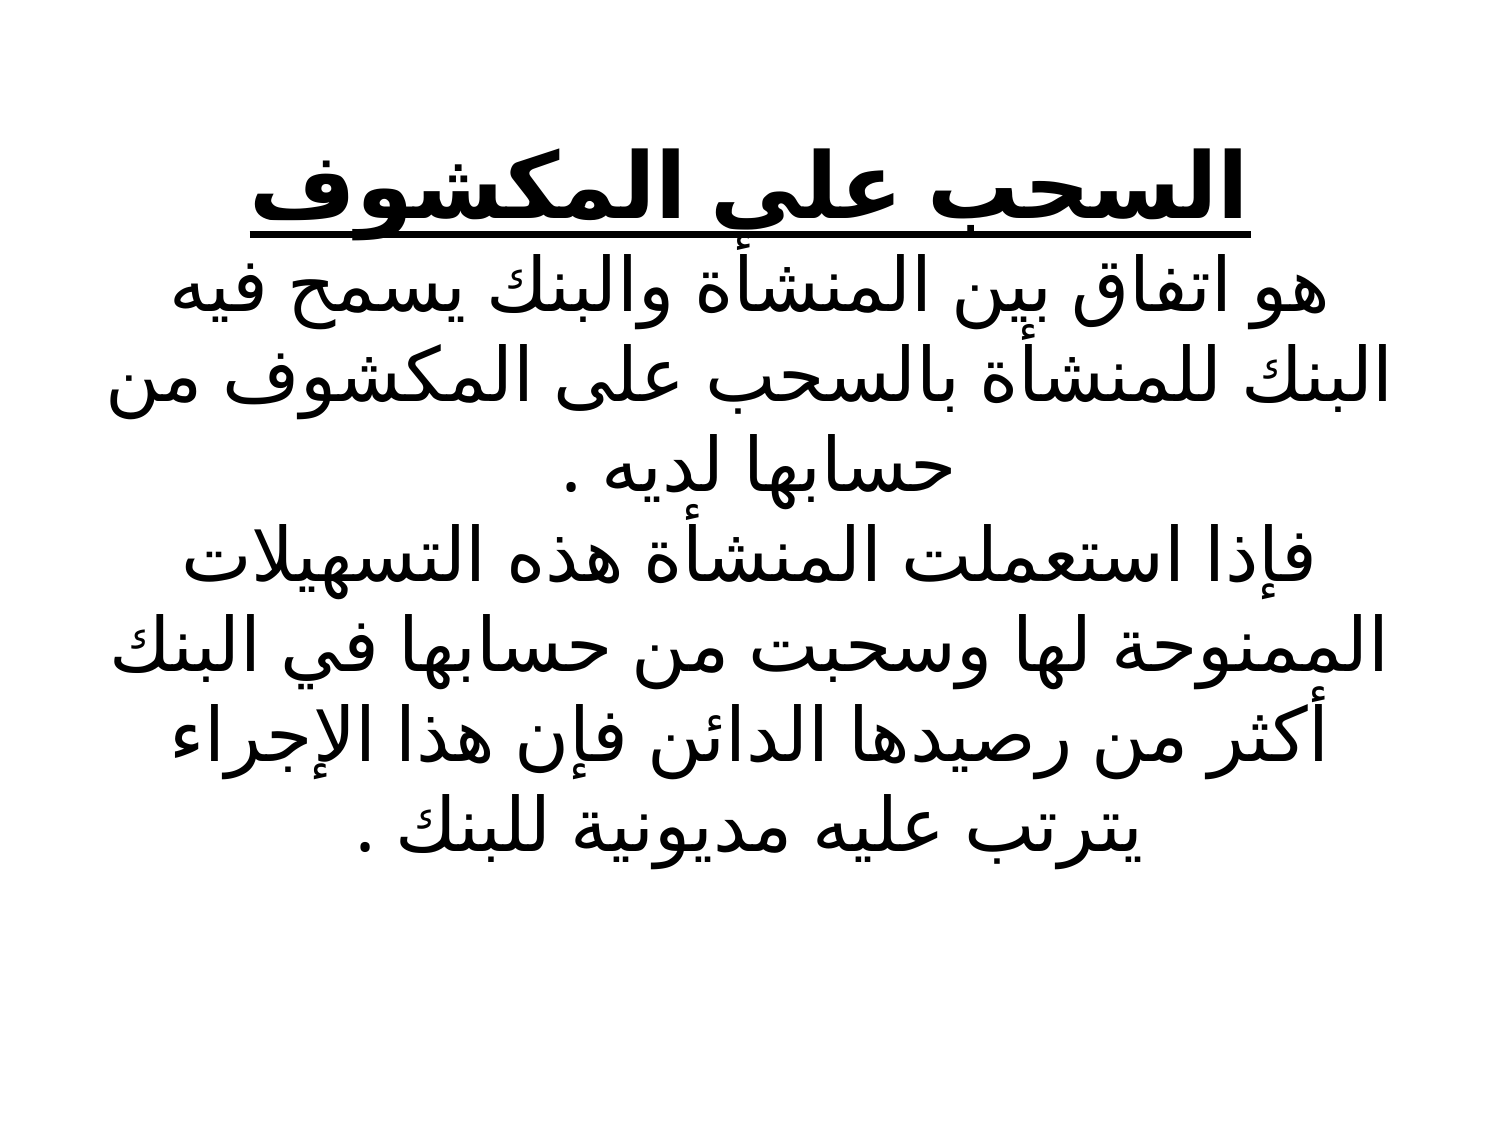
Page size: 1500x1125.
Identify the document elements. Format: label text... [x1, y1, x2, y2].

title السحب على المكشوف هو اتفاق بين المنشأة والبنك يسمح فيه البنك للمنشأة بالسحب على المكشوف من حسابها لديه . فإذا استعملت المنشأة هذه التسهيلات الممنوحة لها وسحبت من حسابها في البنك أكثر من رصيدها الدائن فإن هذا الإجراء يترتب عليه مديونية للبنك . [75, 45, 1425, 1059]
